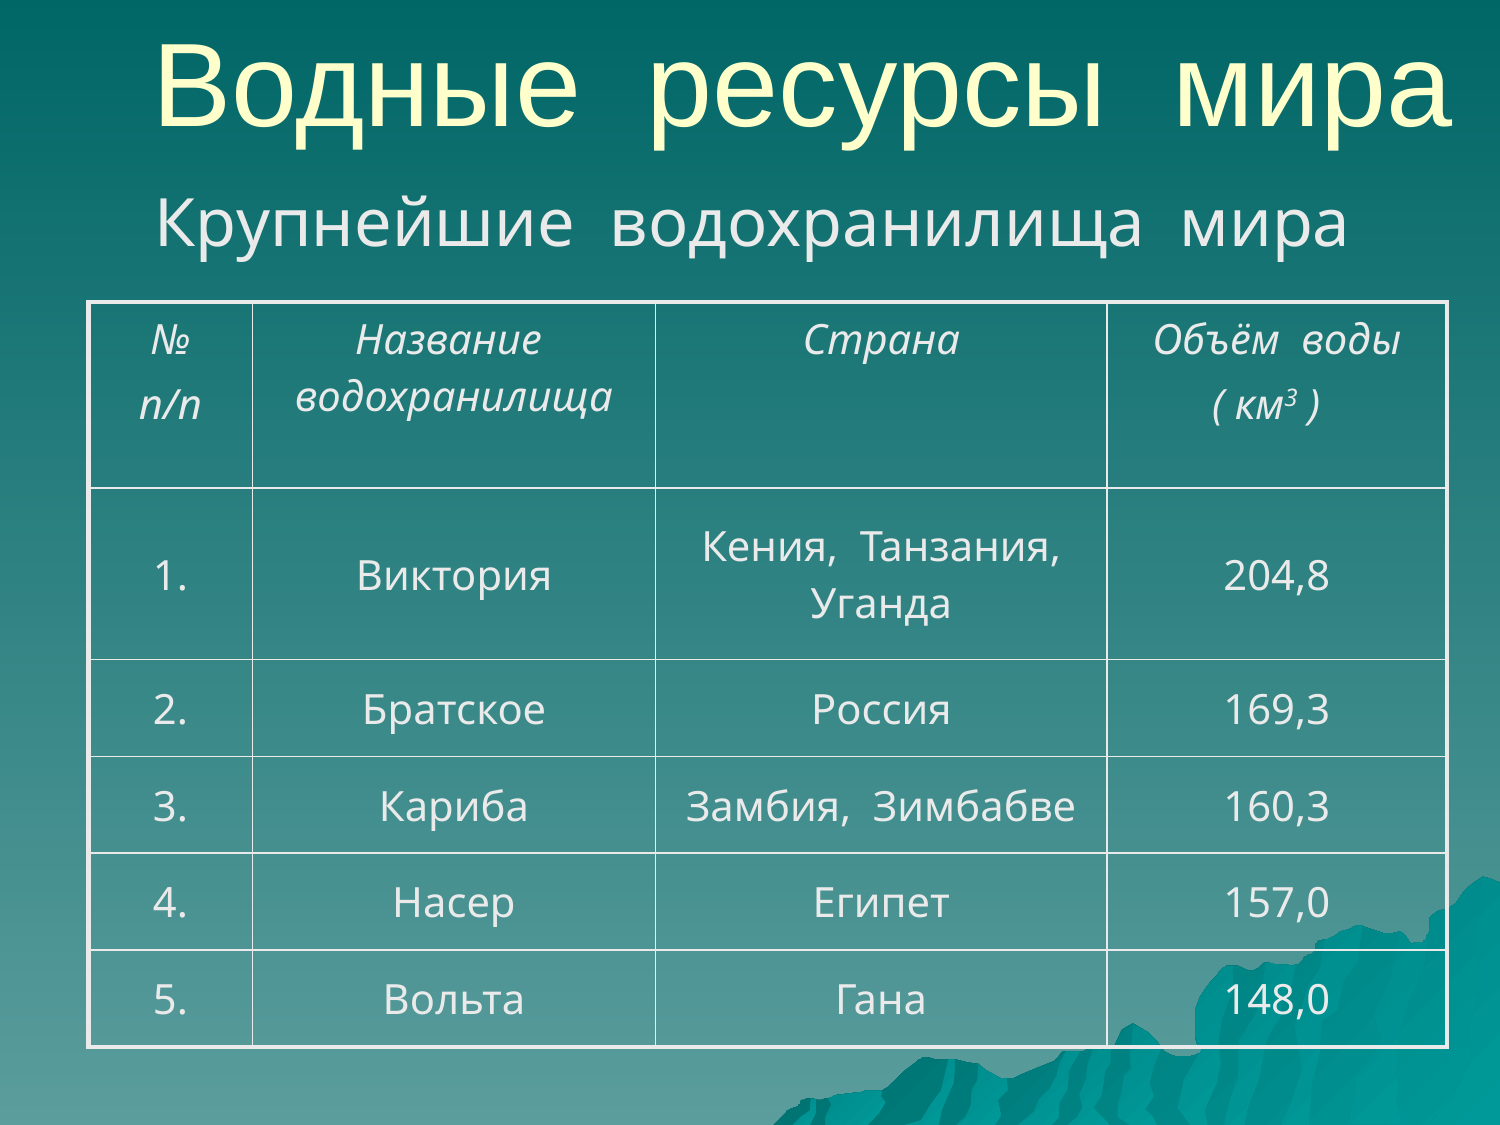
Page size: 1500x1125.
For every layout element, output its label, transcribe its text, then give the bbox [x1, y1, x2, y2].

table_header № п/п [91, 304, 252, 487]
table_cell 4. [91, 854, 252, 949]
table_cell 3. [91, 757, 252, 852]
table_cell 160,3 [1108, 757, 1445, 852]
table_cell 1. [91, 489, 252, 659]
text_box Крупнейшие водохранилища мира [139, 172, 1367, 268]
table_header Страна [656, 304, 1106, 487]
table_header Название водохранилища [253, 304, 655, 487]
table_cell Вольта [253, 951, 655, 1045]
table_cell 2. [91, 660, 252, 756]
table_cell Замбия, Зимбабве [656, 757, 1106, 852]
table_cell Кариба [253, 757, 655, 852]
table_cell 148,0 [1108, 951, 1445, 1045]
table_cell Египет [656, 854, 1106, 949]
table_cell Россия [656, 660, 1106, 756]
title Водные ресурсы мира [105, 0, 1500, 159]
table_cell Кения, Танзания, Уганда [656, 489, 1106, 659]
table_cell 204,8 [1108, 489, 1445, 659]
table_cell Гана [656, 951, 1106, 1045]
table_cell 5. [91, 951, 252, 1045]
table_cell Братское [253, 660, 655, 756]
table_cell Виктория [253, 489, 655, 659]
text_box [53, 254, 1500, 340]
table_cell Насер [253, 854, 655, 949]
table_header Объём воды ( км3 ) [1108, 304, 1445, 487]
table_cell 157,0 [1108, 854, 1445, 949]
table_cell 169,3 [1108, 660, 1445, 756]
